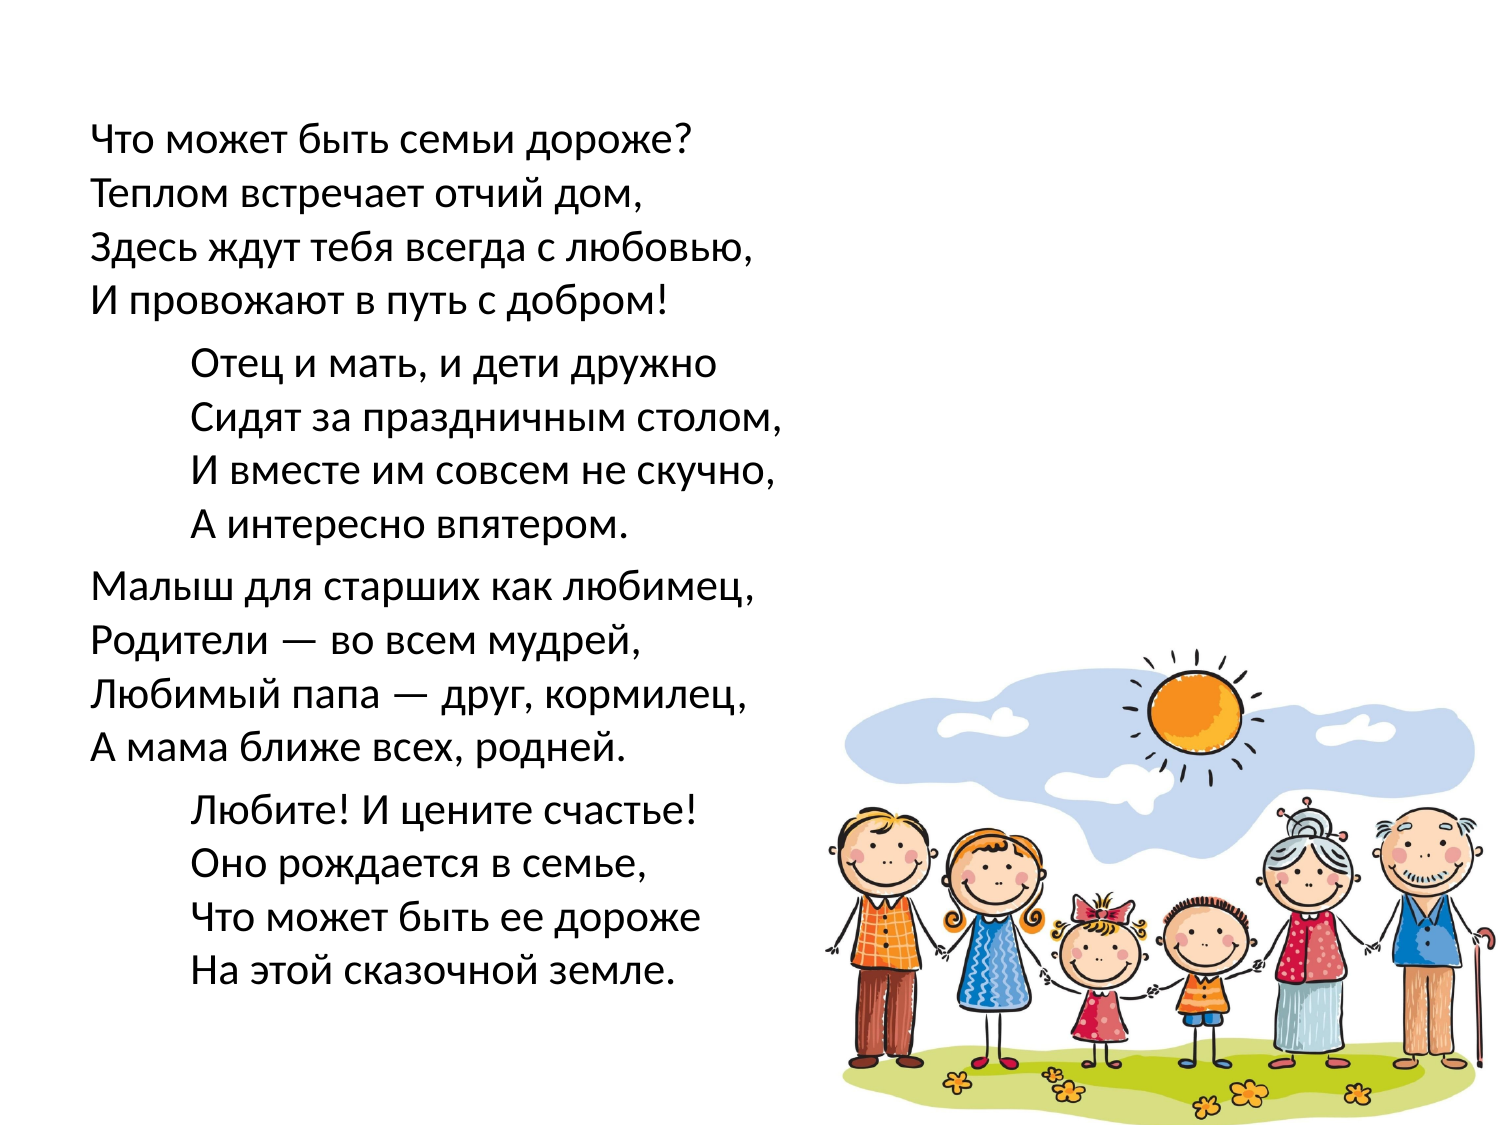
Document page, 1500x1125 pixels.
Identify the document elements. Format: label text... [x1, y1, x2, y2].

list Что может быть семьи дороже? Теплом встречает отчий дом, Здесь ждут тебя всегда с любовью, И провожают в путь с добром! Отец и мать, и дети дружно Сидят за праздничным столом, И вместе им совсем не скучно, А интересно впятером. Малыш для старших как любимец, Родители — во всем мудрей, Любимый папа — друг, кормилец, А мама ближе всех, родней. Любите! И цените счастье! Оно рождается в семье, Что может быть ее дороже На этой сказочной земле. [75, 101, 1425, 1005]
picture [825, 644, 1498, 1125]
